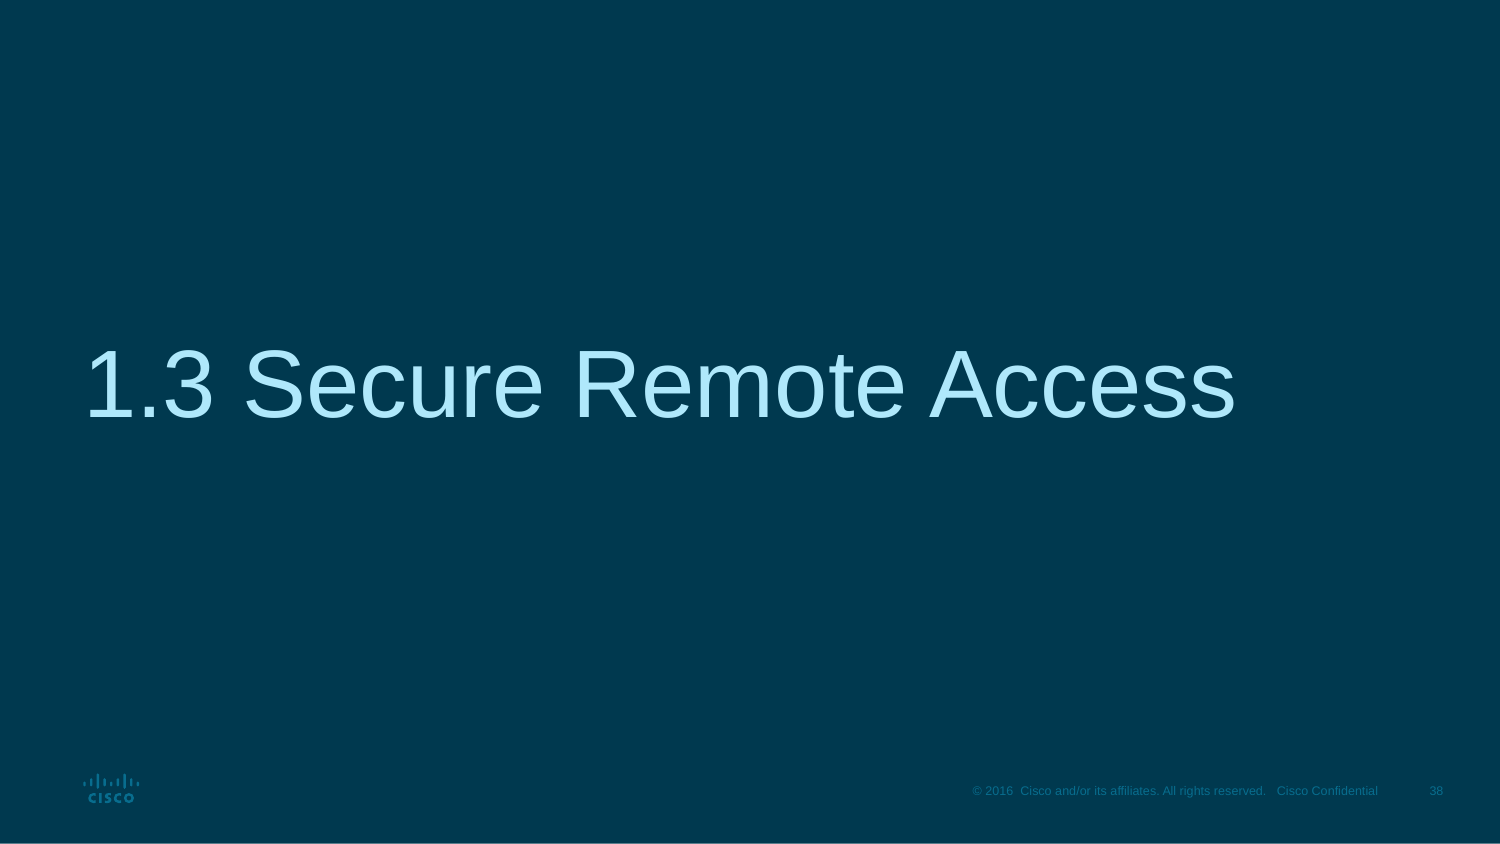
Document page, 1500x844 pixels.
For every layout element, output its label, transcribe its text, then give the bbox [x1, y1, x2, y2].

title 1.3 Secure Remote Access [68, 293, 1356, 446]
